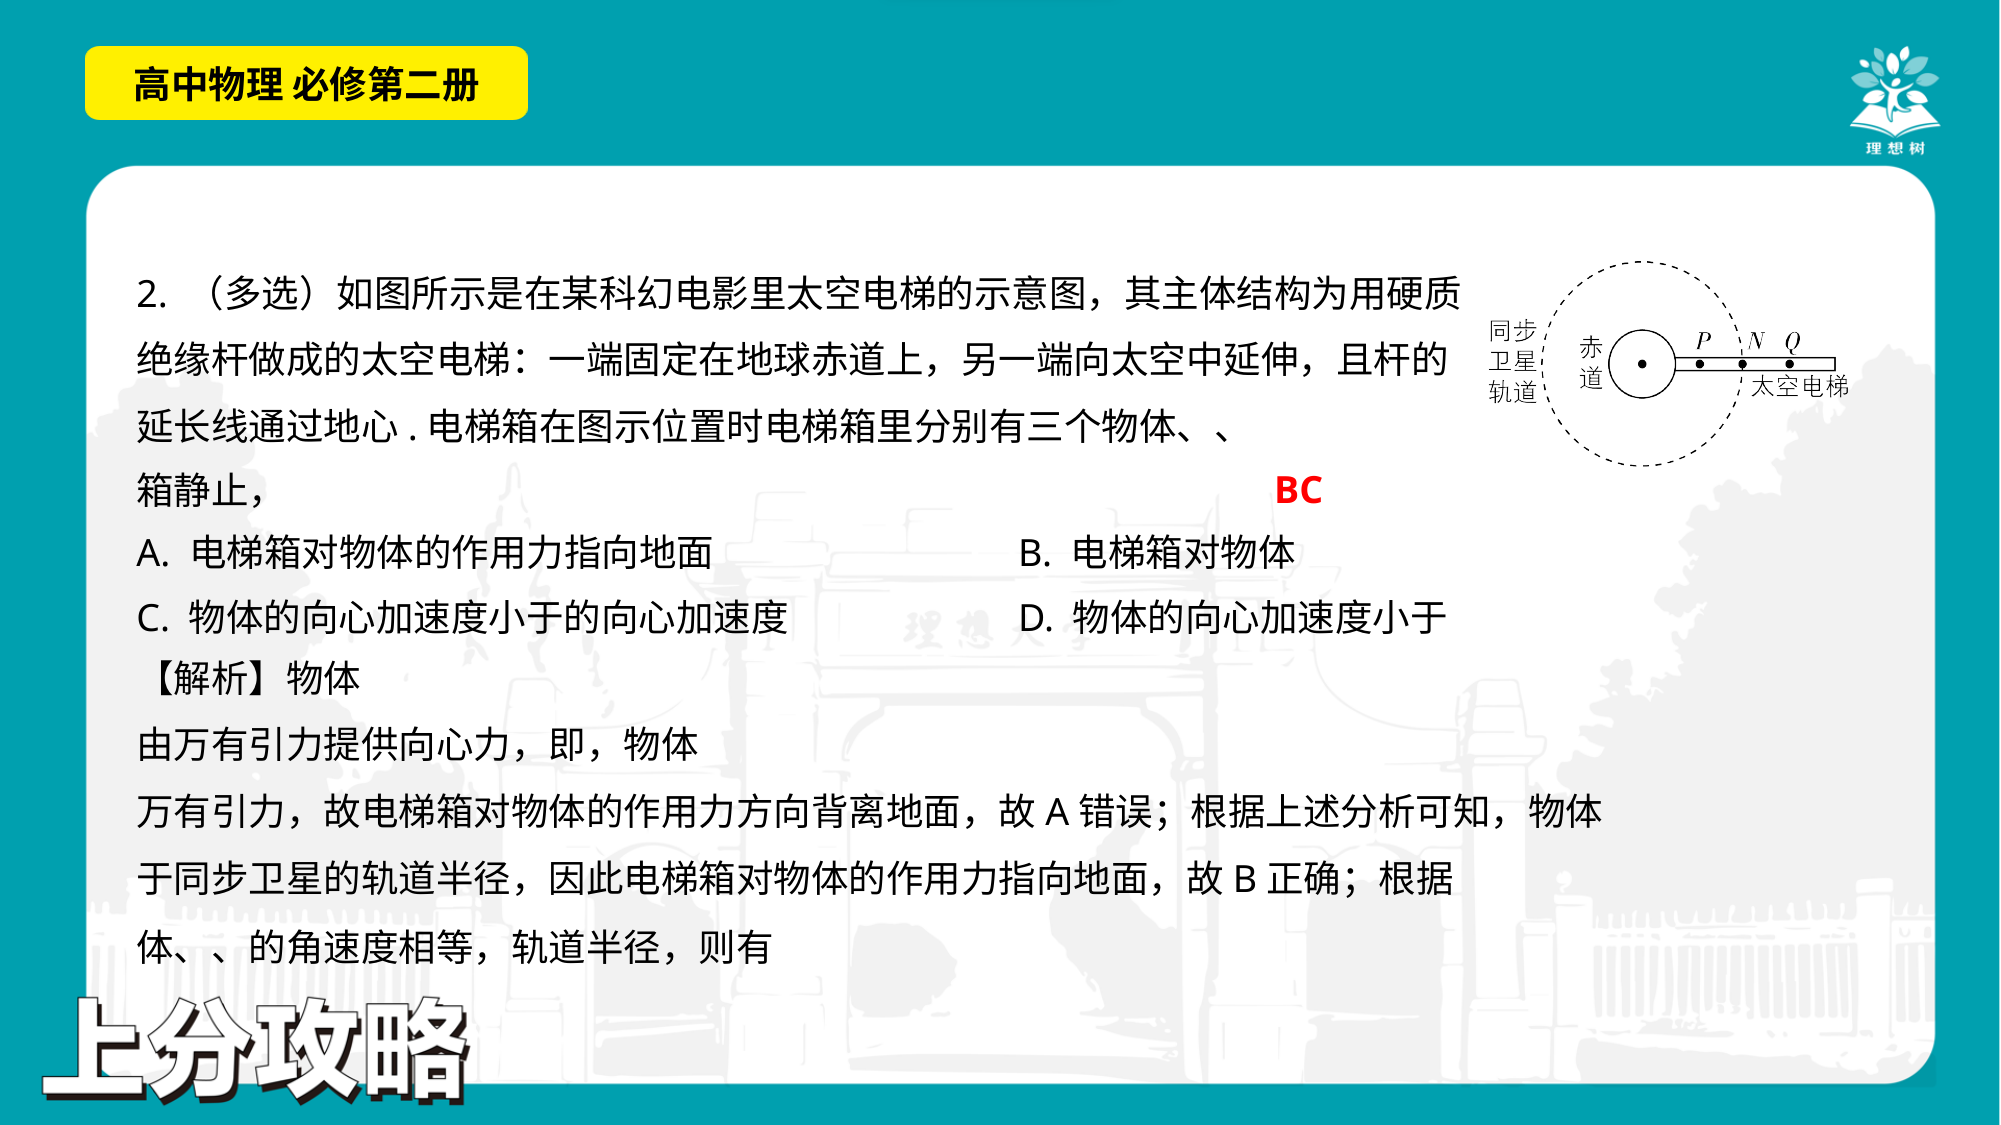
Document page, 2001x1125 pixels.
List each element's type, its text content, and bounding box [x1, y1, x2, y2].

picture [0, 0, 2000, 1125]
text_box BC [1258, 446, 1340, 505]
